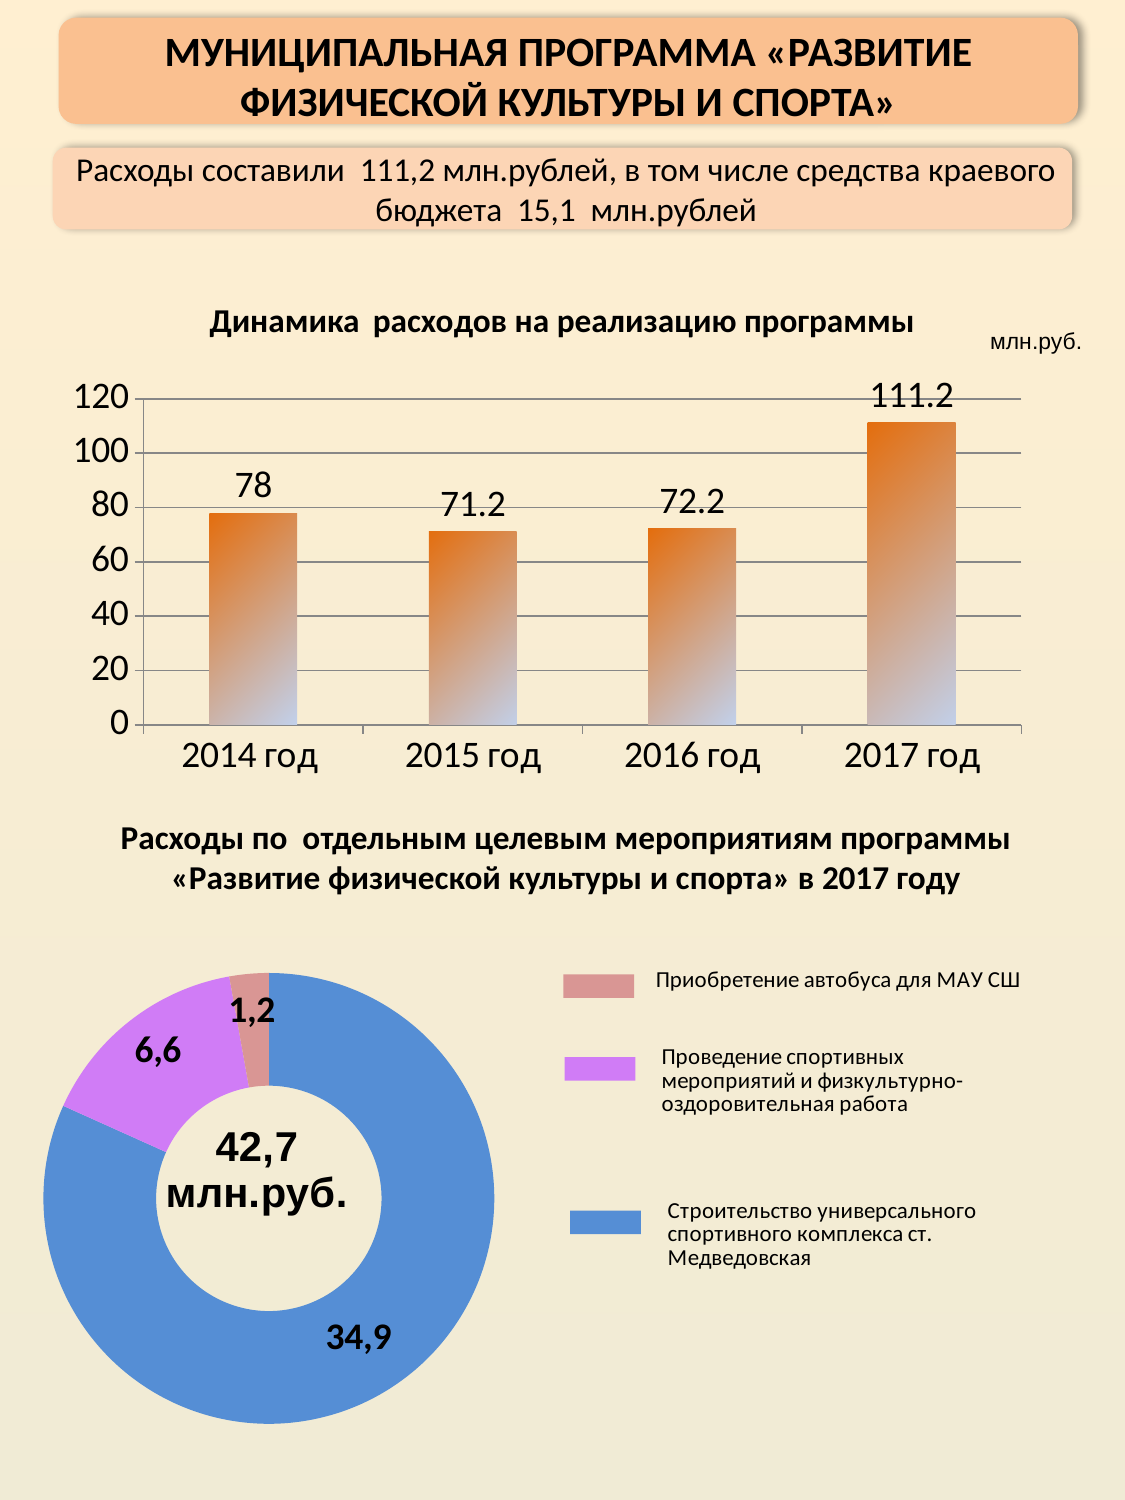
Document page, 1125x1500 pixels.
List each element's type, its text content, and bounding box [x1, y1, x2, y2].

text_box Динамика расходов на реализацию программы [58, 306, 1067, 347]
chart [52, 371, 1042, 786]
text_box [56, 15, 1081, 126]
chart [30, 879, 1095, 1495]
text_box Расходы составили 111,2 млн.рублей, в том числе средства краевого бюджета 15,1 млн.рублей [50, 141, 1083, 306]
text_box Расходы по отдельным целевым мероприятиям программы «Развитие физической культуры и спорта» в 2017 году [56, 808, 1077, 878]
text_box млн.руб. [975, 319, 1117, 362]
text_box МУНИЦИПАЛЬНАЯ ПРОГРАММА «РАЗВИТИЕ ФИЗИЧЕСКОЙ КУЛЬТУРЫ И СПОРТА» [71, 17, 1066, 133]
